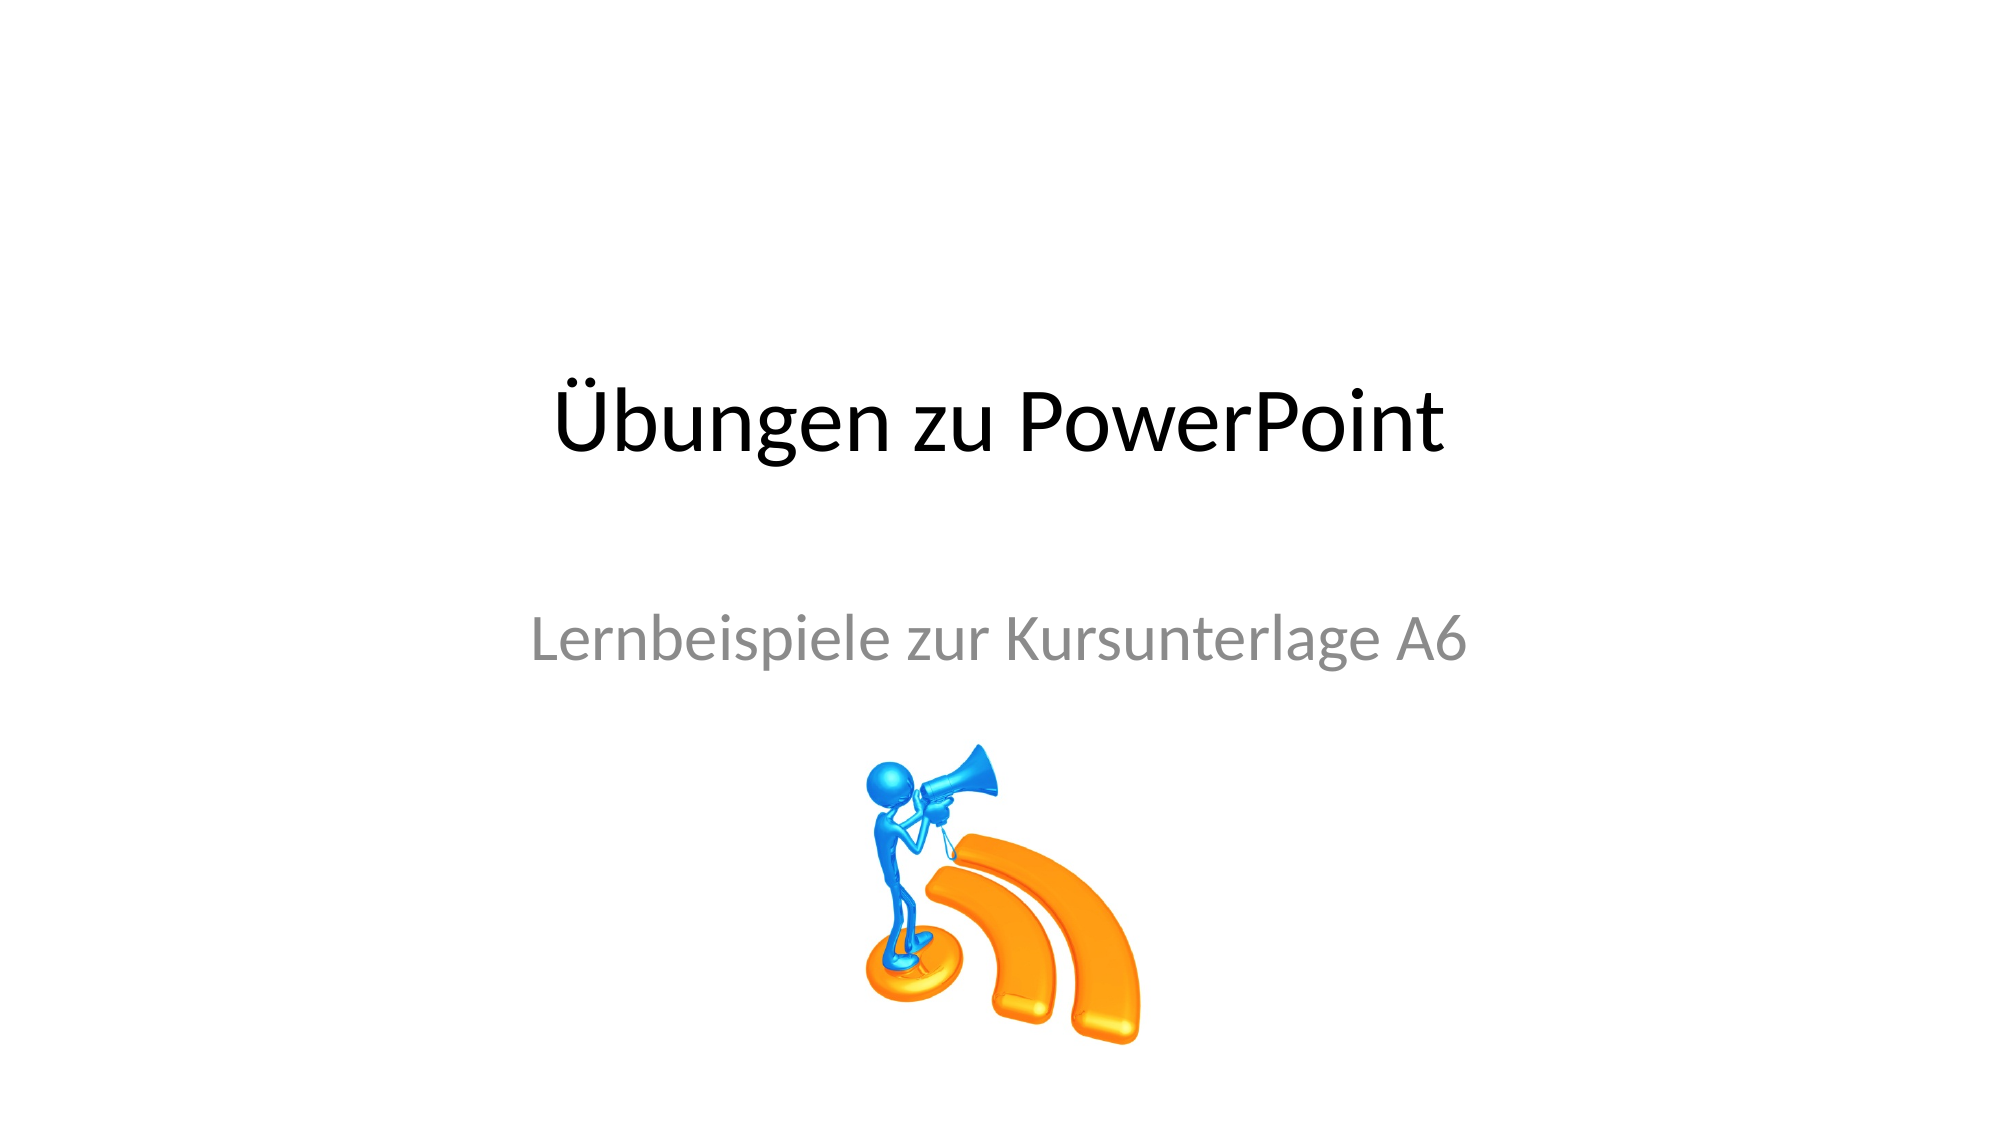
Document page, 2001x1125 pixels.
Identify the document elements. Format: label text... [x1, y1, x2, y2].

title Übungen zu PowerPoint [150, 349, 1850, 591]
picture [843, 739, 1157, 1053]
subtitle Lernbeispiele zur Kursunterlage A6 [474, 585, 1525, 874]
